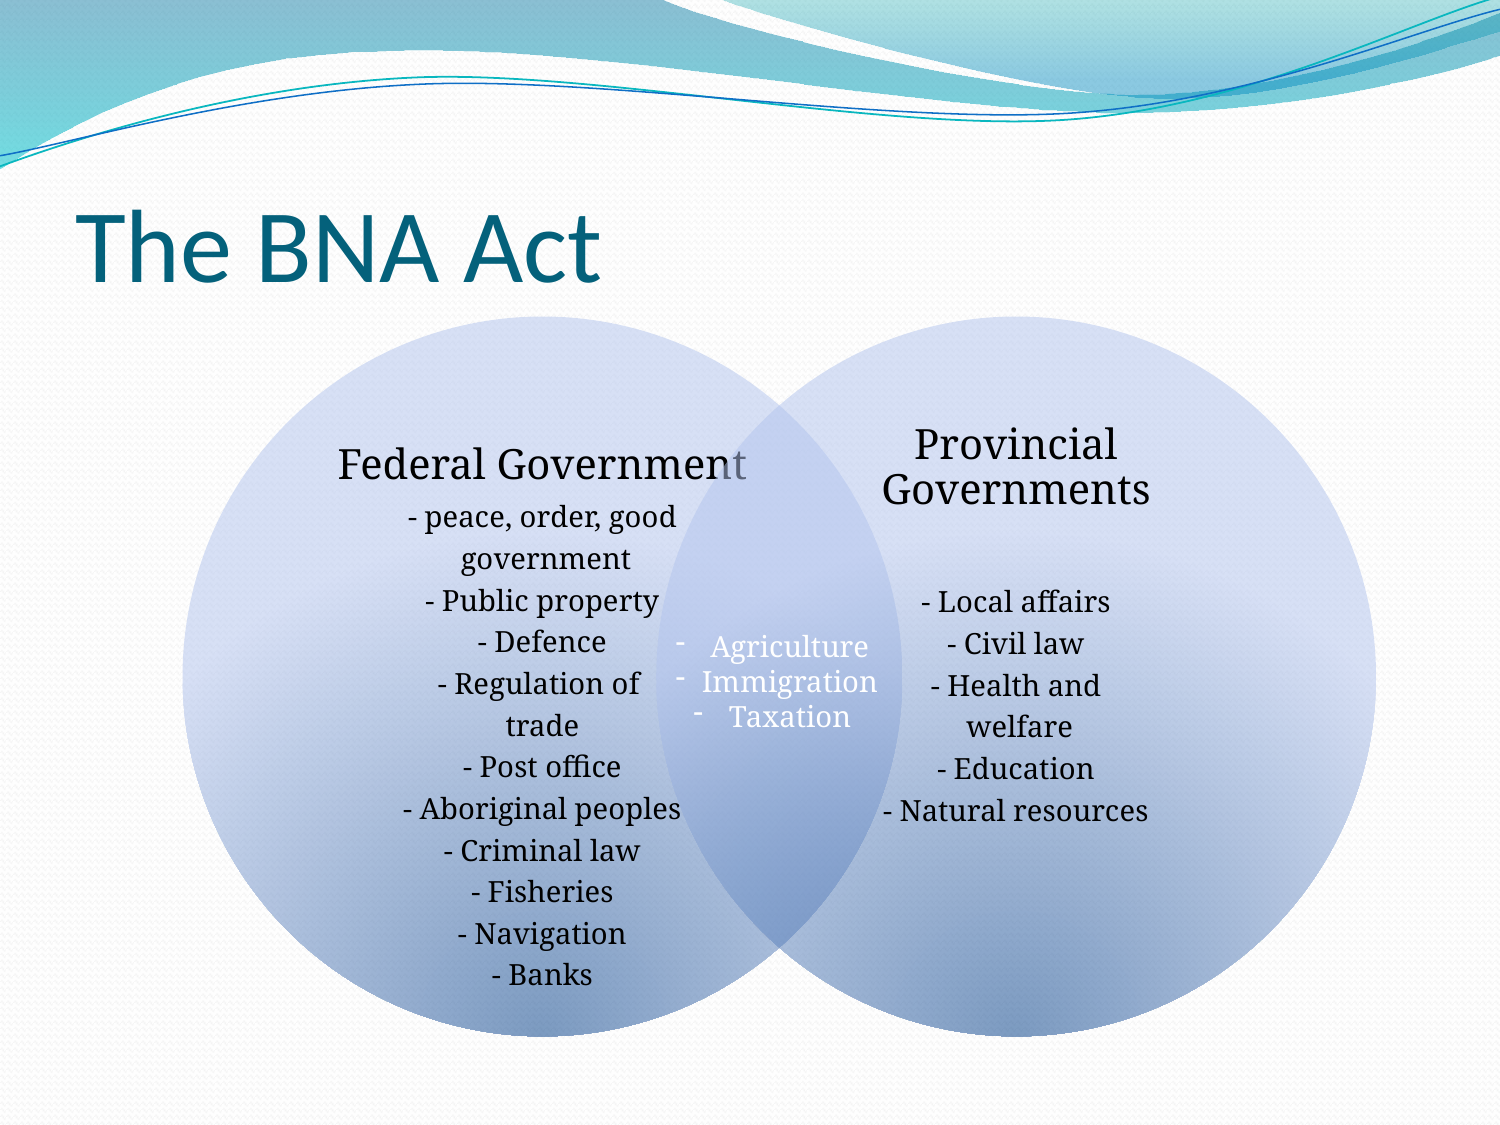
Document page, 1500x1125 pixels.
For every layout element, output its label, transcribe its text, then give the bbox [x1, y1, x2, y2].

title The BNA Act [75, 115, 1425, 303]
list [105, 316, 1456, 1037]
